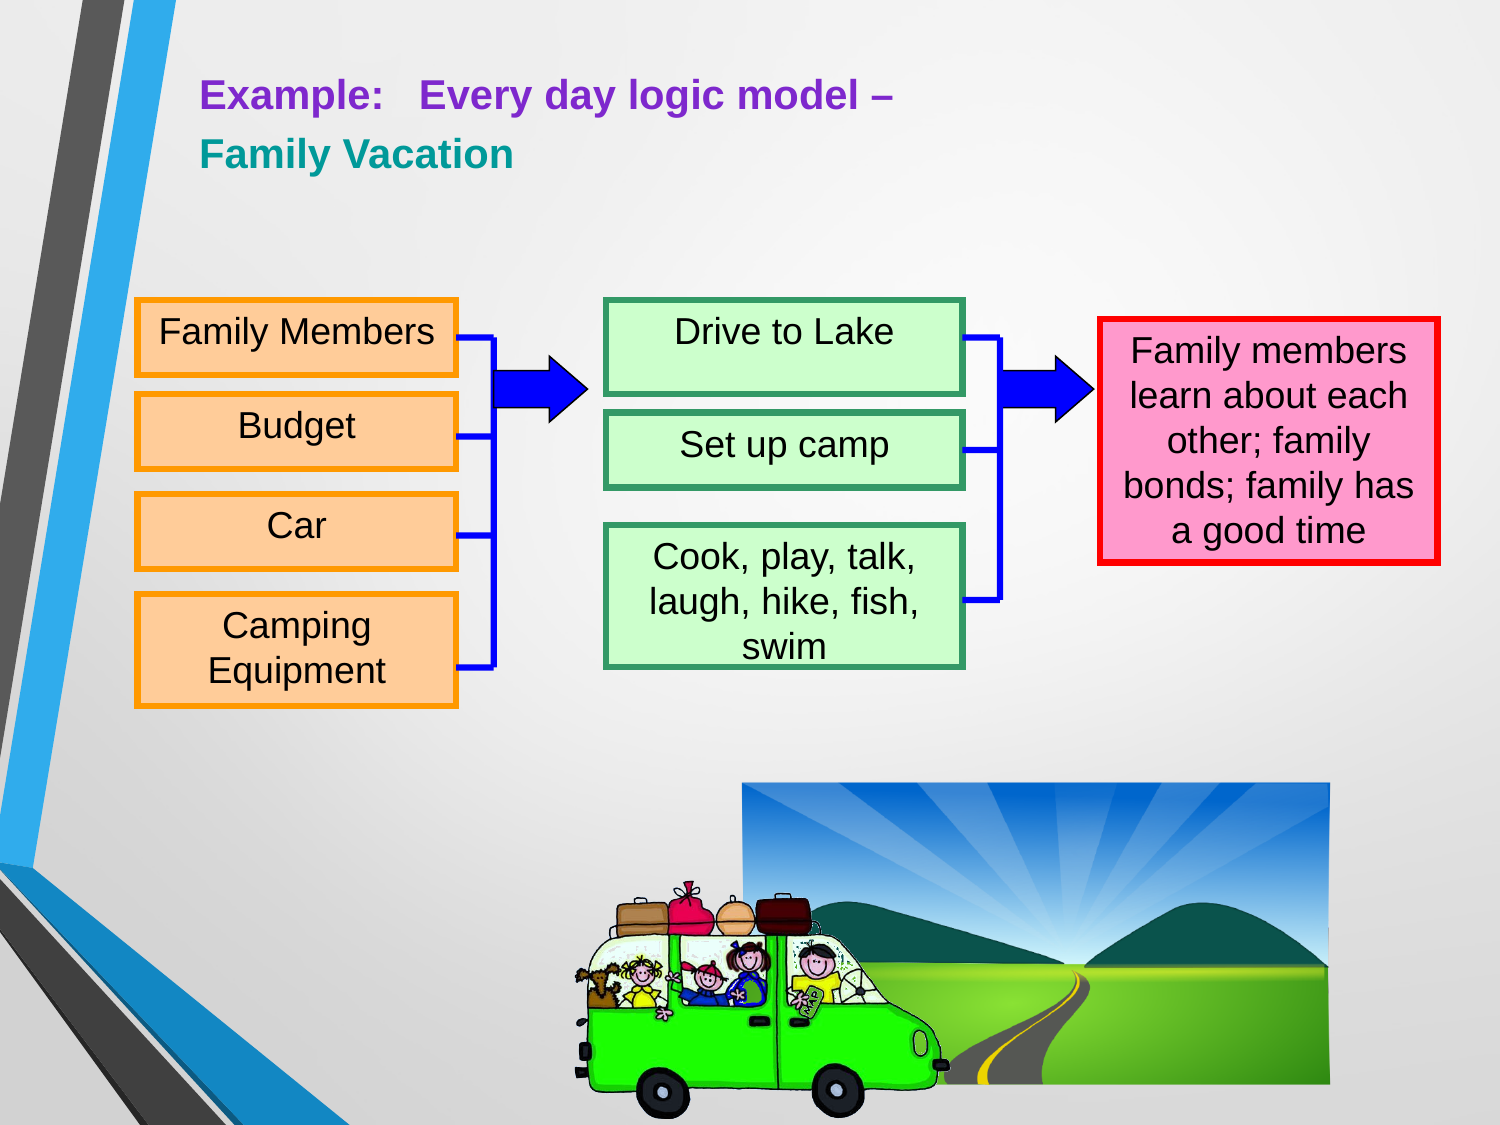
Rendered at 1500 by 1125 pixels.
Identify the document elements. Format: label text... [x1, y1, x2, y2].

text_box [1004, 356, 1094, 422]
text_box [962, 337, 1001, 601]
text_box Family Members [137, 299, 457, 375]
text_box Budget [137, 393, 455, 469]
picture [572, 781, 1356, 1119]
text_box Set up camp [606, 412, 962, 488]
text_box Car [137, 493, 455, 569]
text_box Cook, play, talk, laugh, hike, fish, swim [606, 524, 963, 668]
text_box Camping Equipment [137, 593, 457, 707]
text_box Drive to Lake [606, 299, 963, 394]
text_box [494, 356, 588, 422]
text_box Family members learn about each other; family bonds; family has a good time [1100, 318, 1438, 563]
text_box Example: Every day logic model – Family Vacation [184, 60, 1047, 186]
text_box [455, 337, 494, 668]
